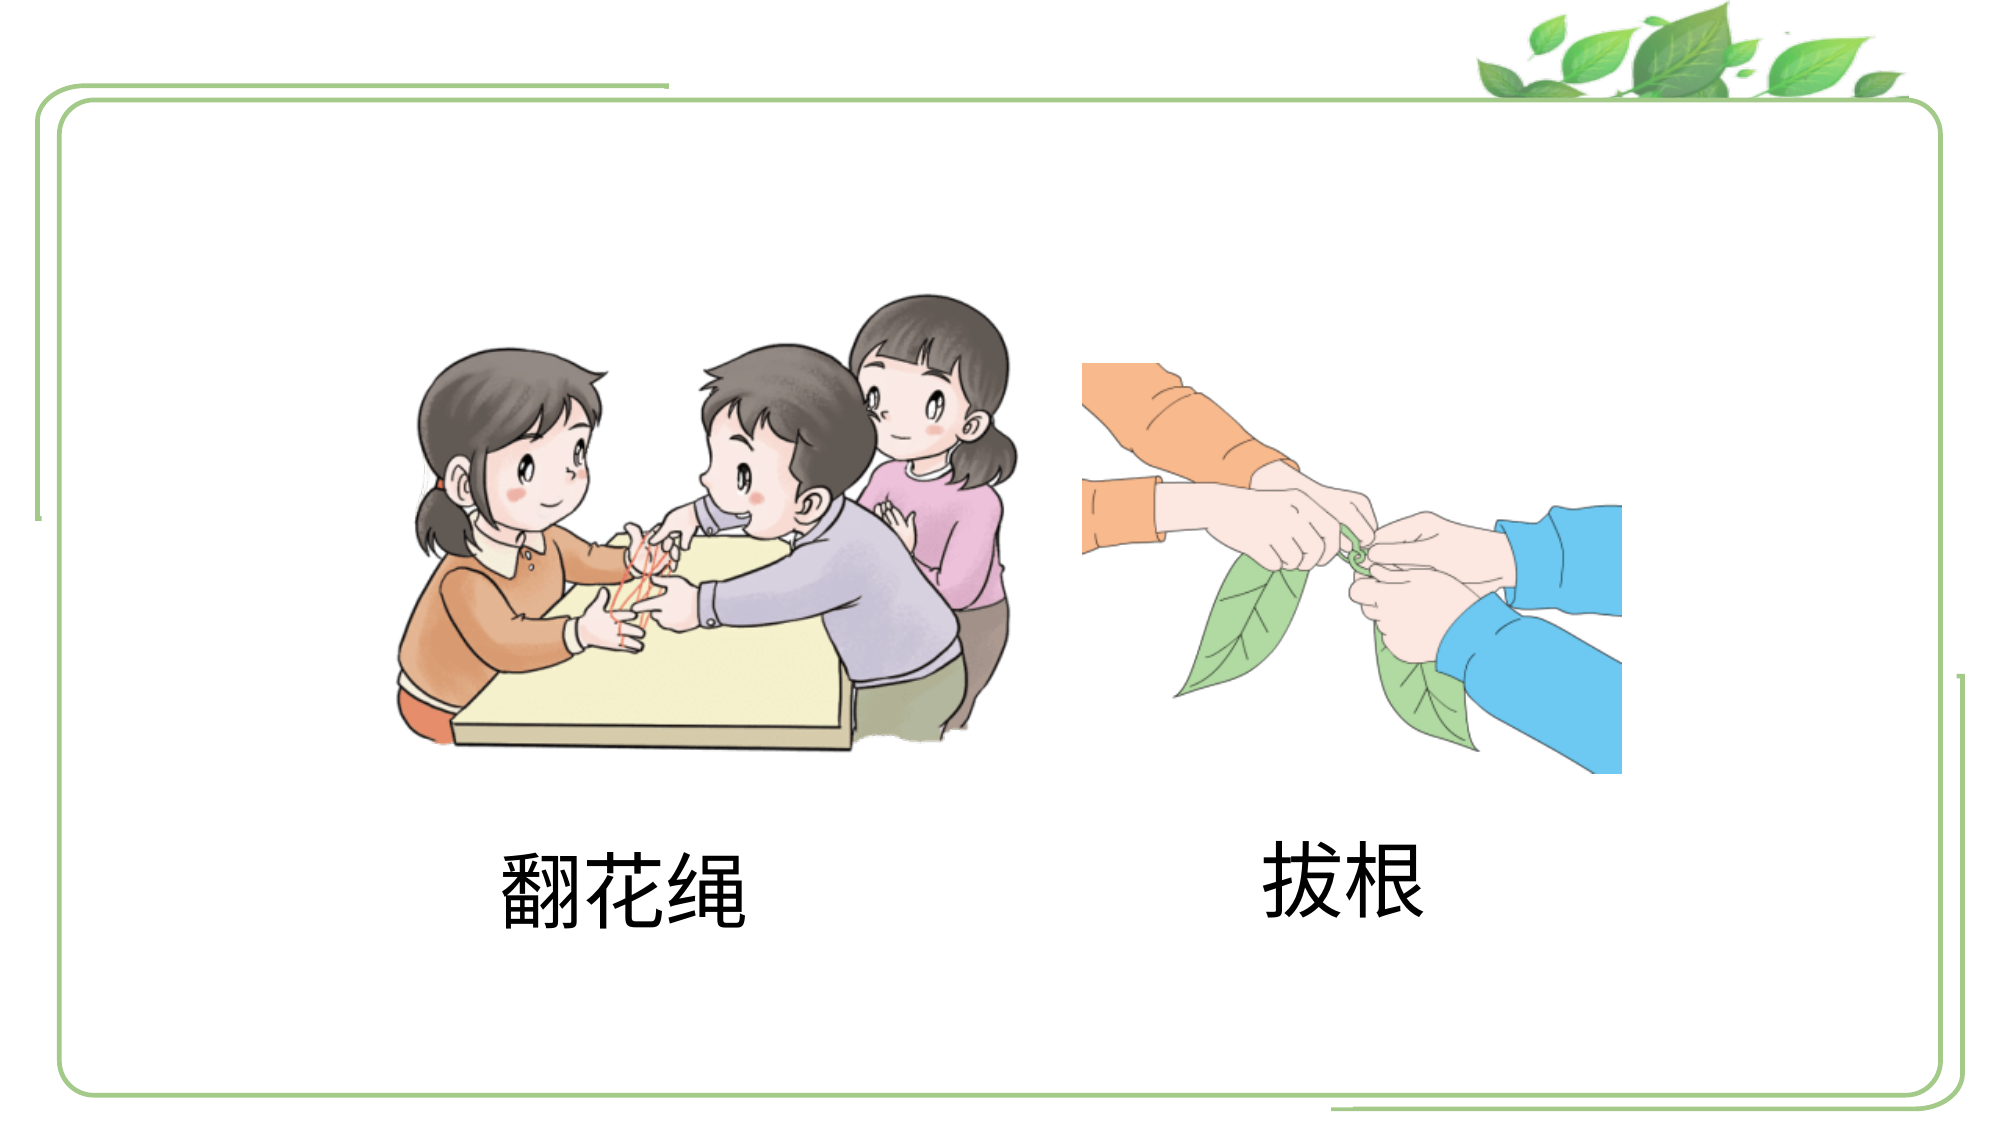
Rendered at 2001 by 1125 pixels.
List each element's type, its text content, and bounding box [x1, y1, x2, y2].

picture [1081, 363, 1622, 774]
text_box 拔根 [1246, 820, 1528, 936]
picture [320, 222, 1059, 797]
text_box 翻花绳 [484, 832, 778, 947]
